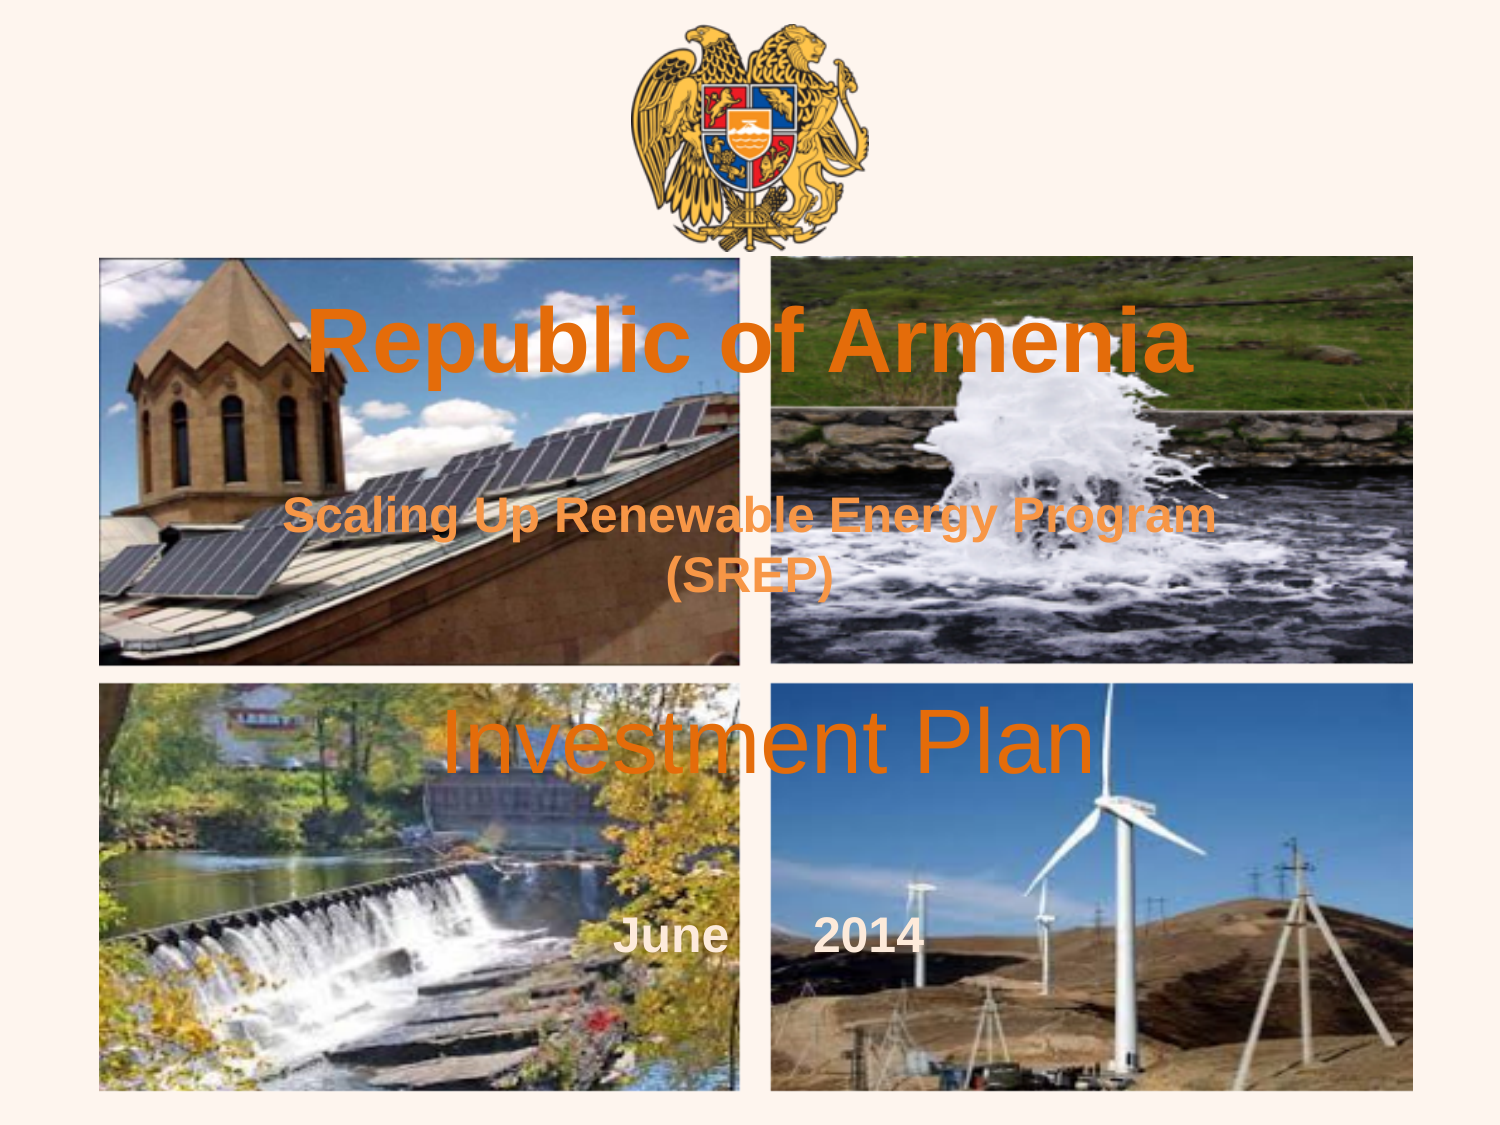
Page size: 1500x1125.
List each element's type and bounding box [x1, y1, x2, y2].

picture [631, 24, 869, 252]
picture [99, 255, 1413, 1094]
